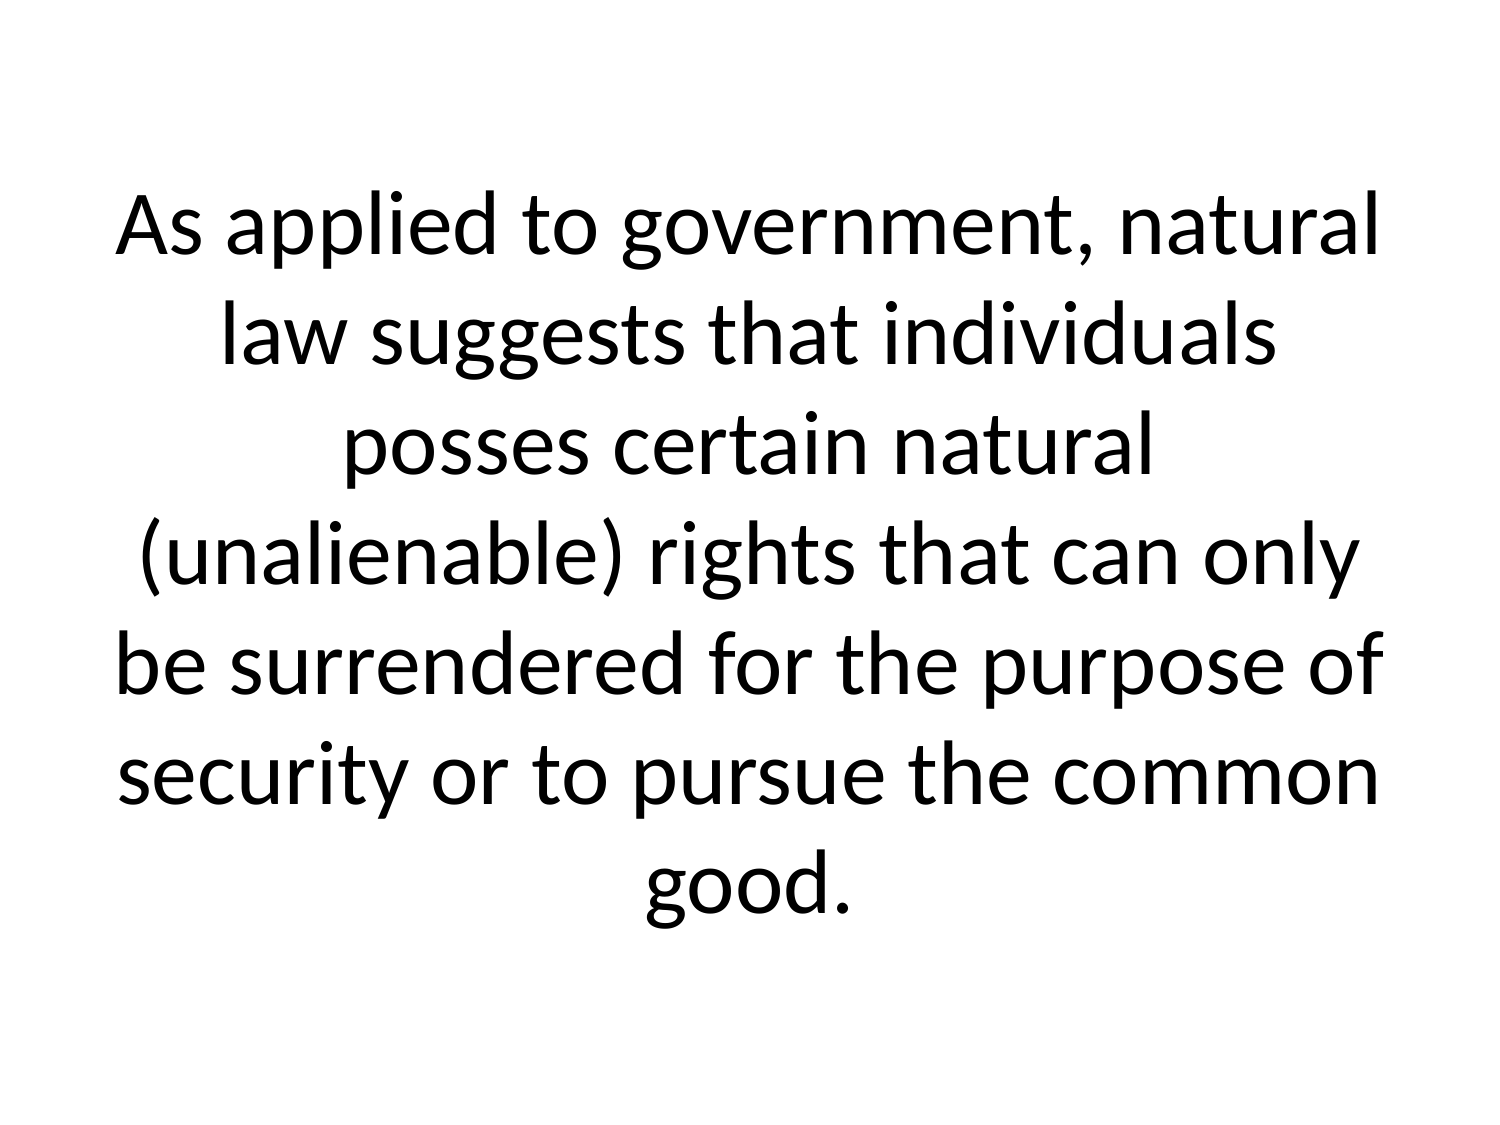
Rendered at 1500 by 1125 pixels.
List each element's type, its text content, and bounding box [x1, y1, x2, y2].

title As applied to government, natural law suggests that individuals posses certain natural (unalienable) rights that can only be surrendered for the purpose of security or to pursue the common good. [74, 44, 1426, 1051]
